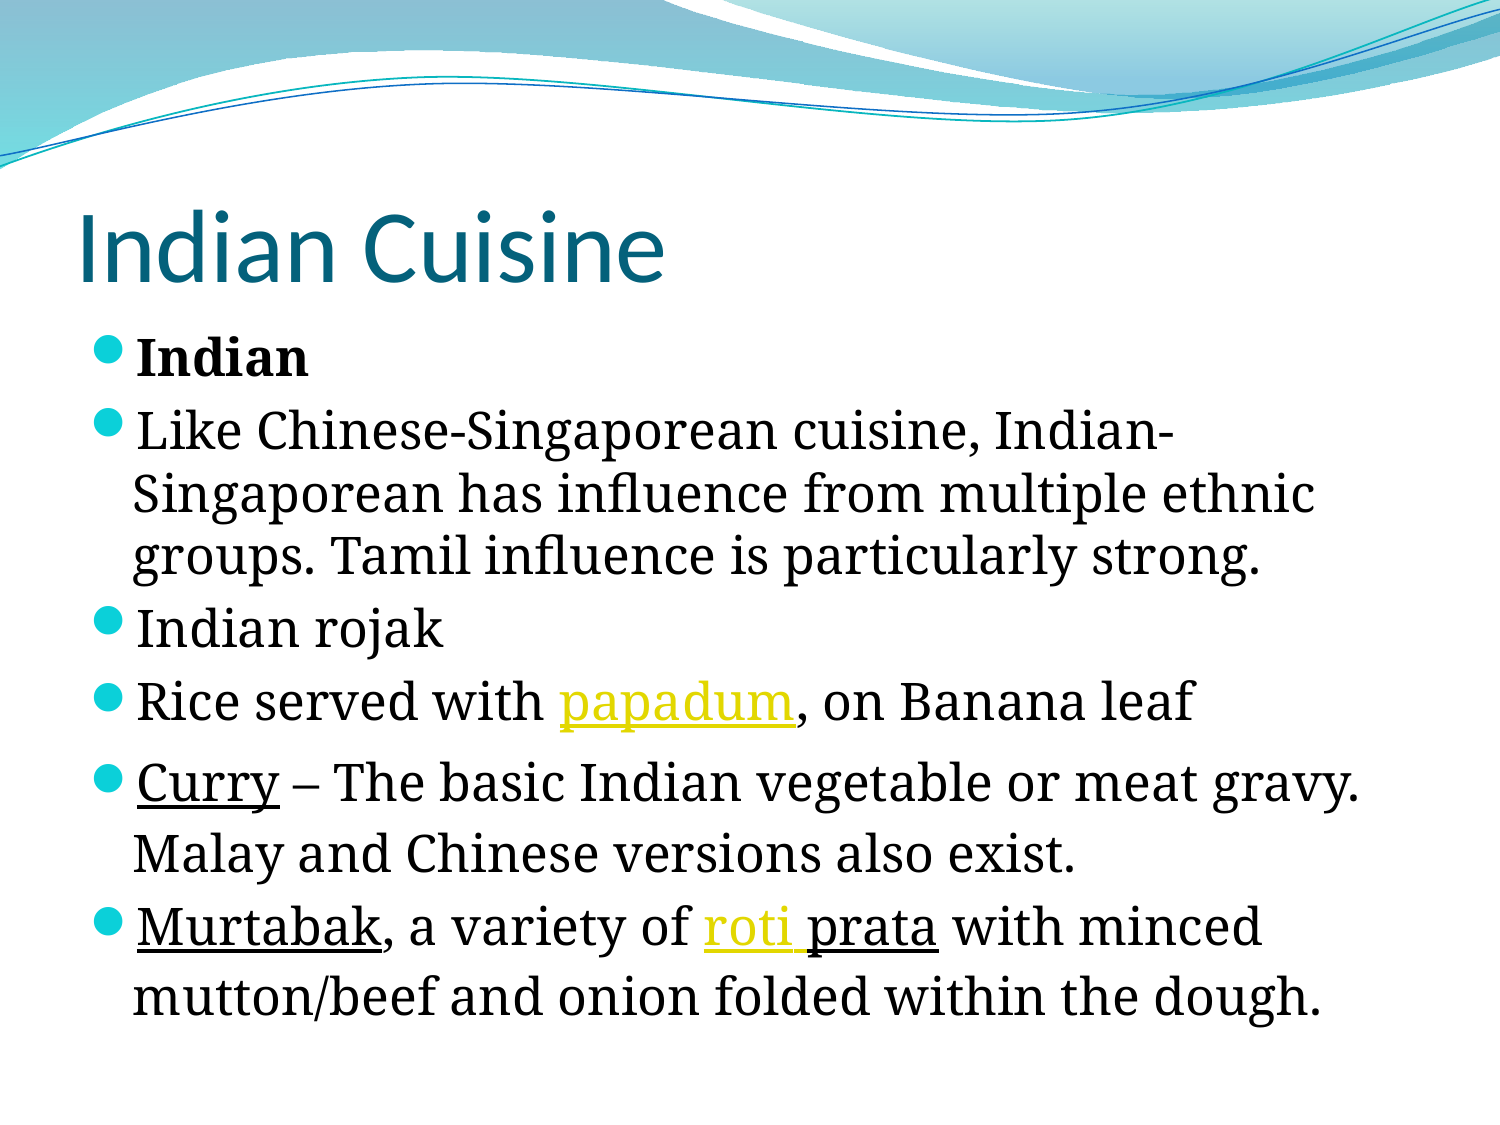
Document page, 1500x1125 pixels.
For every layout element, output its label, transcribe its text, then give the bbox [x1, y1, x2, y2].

title Indian Cuisine [75, 115, 1425, 303]
list Indian Like Chinese-Singaporean cuisine, Indian-Singaporean has influence from multiple ethnic groups. Tamil influence is particularly strong. Indian rojak Rice served with papadum, on Banana leaf Curry – The basic Indian vegetable or meat gravy. Malay and Chinese versions also exist. Murtabak, a variety of roti prata with minced mutton/beef and onion folded within the dough. [75, 317, 1425, 1038]
